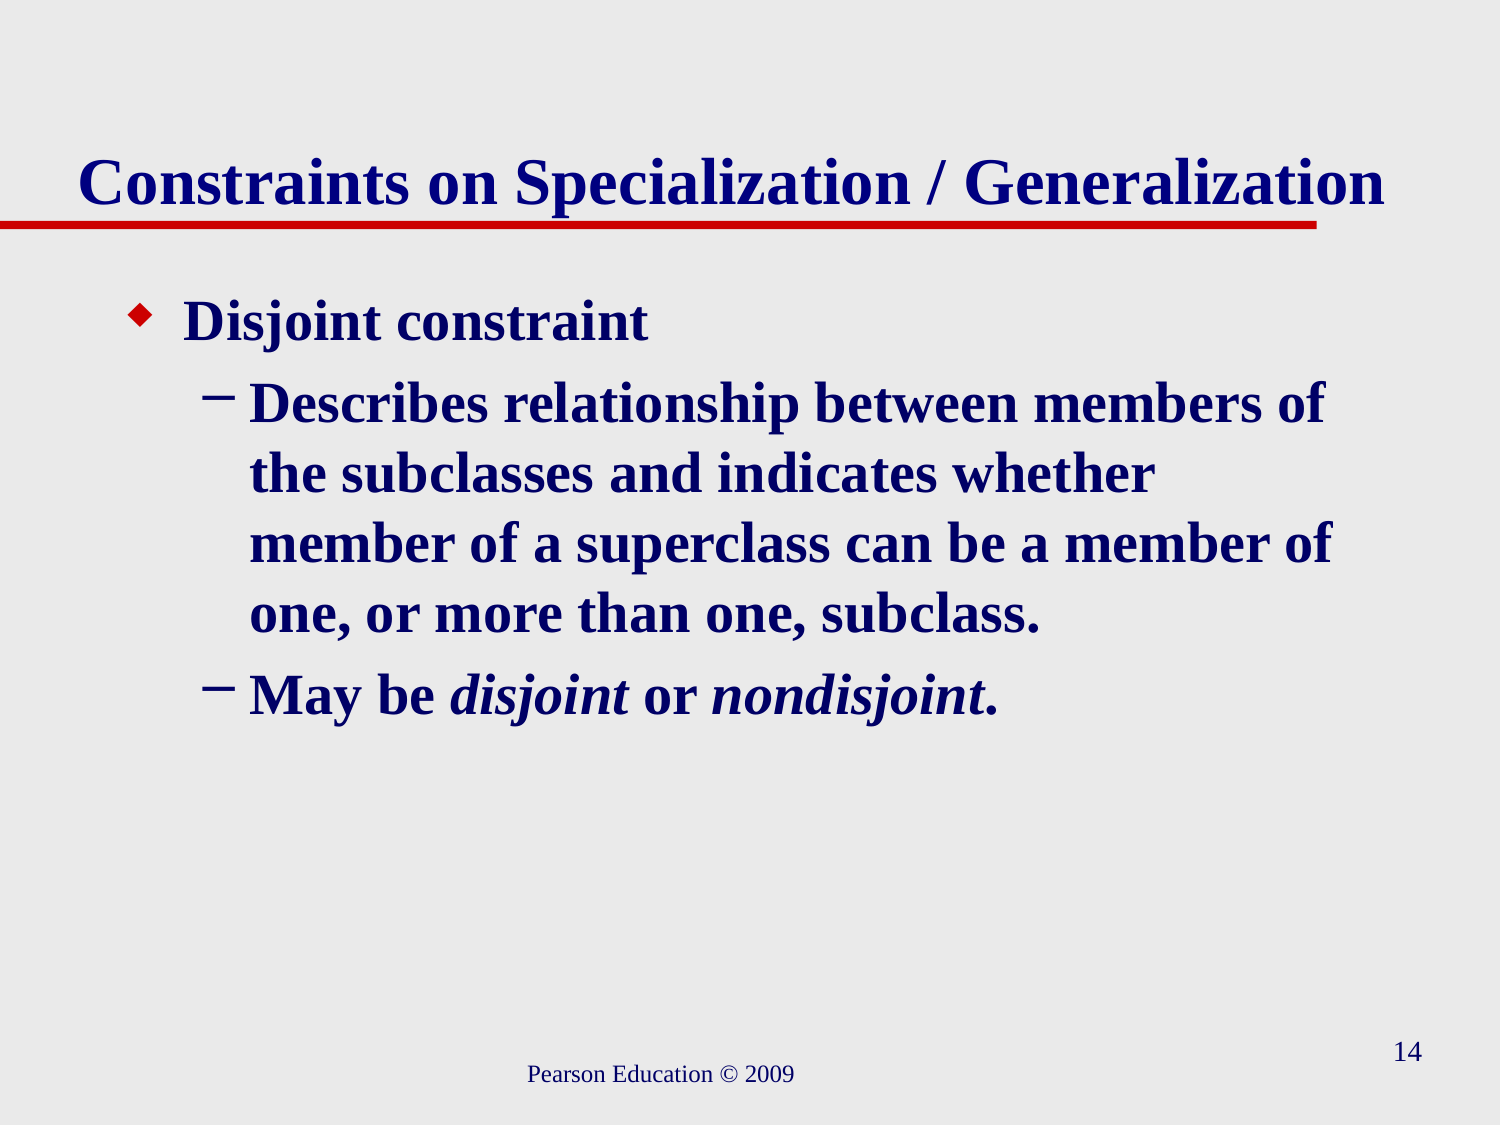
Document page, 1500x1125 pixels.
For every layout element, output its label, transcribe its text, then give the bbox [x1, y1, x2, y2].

slide_number 14 [1124, 1012, 1438, 1088]
text_box Pearson Education © 2009 [512, 1050, 1038, 1095]
list Disjoint constraint Describes relationship between members of the subclasses and indicates whether member of a superclass can be a member of one, or more than one, subclass. May be disjoint or nondisjoint. [112, 274, 1381, 951]
title Constraints on Specialization / Generalization [62, 43, 1438, 226]
